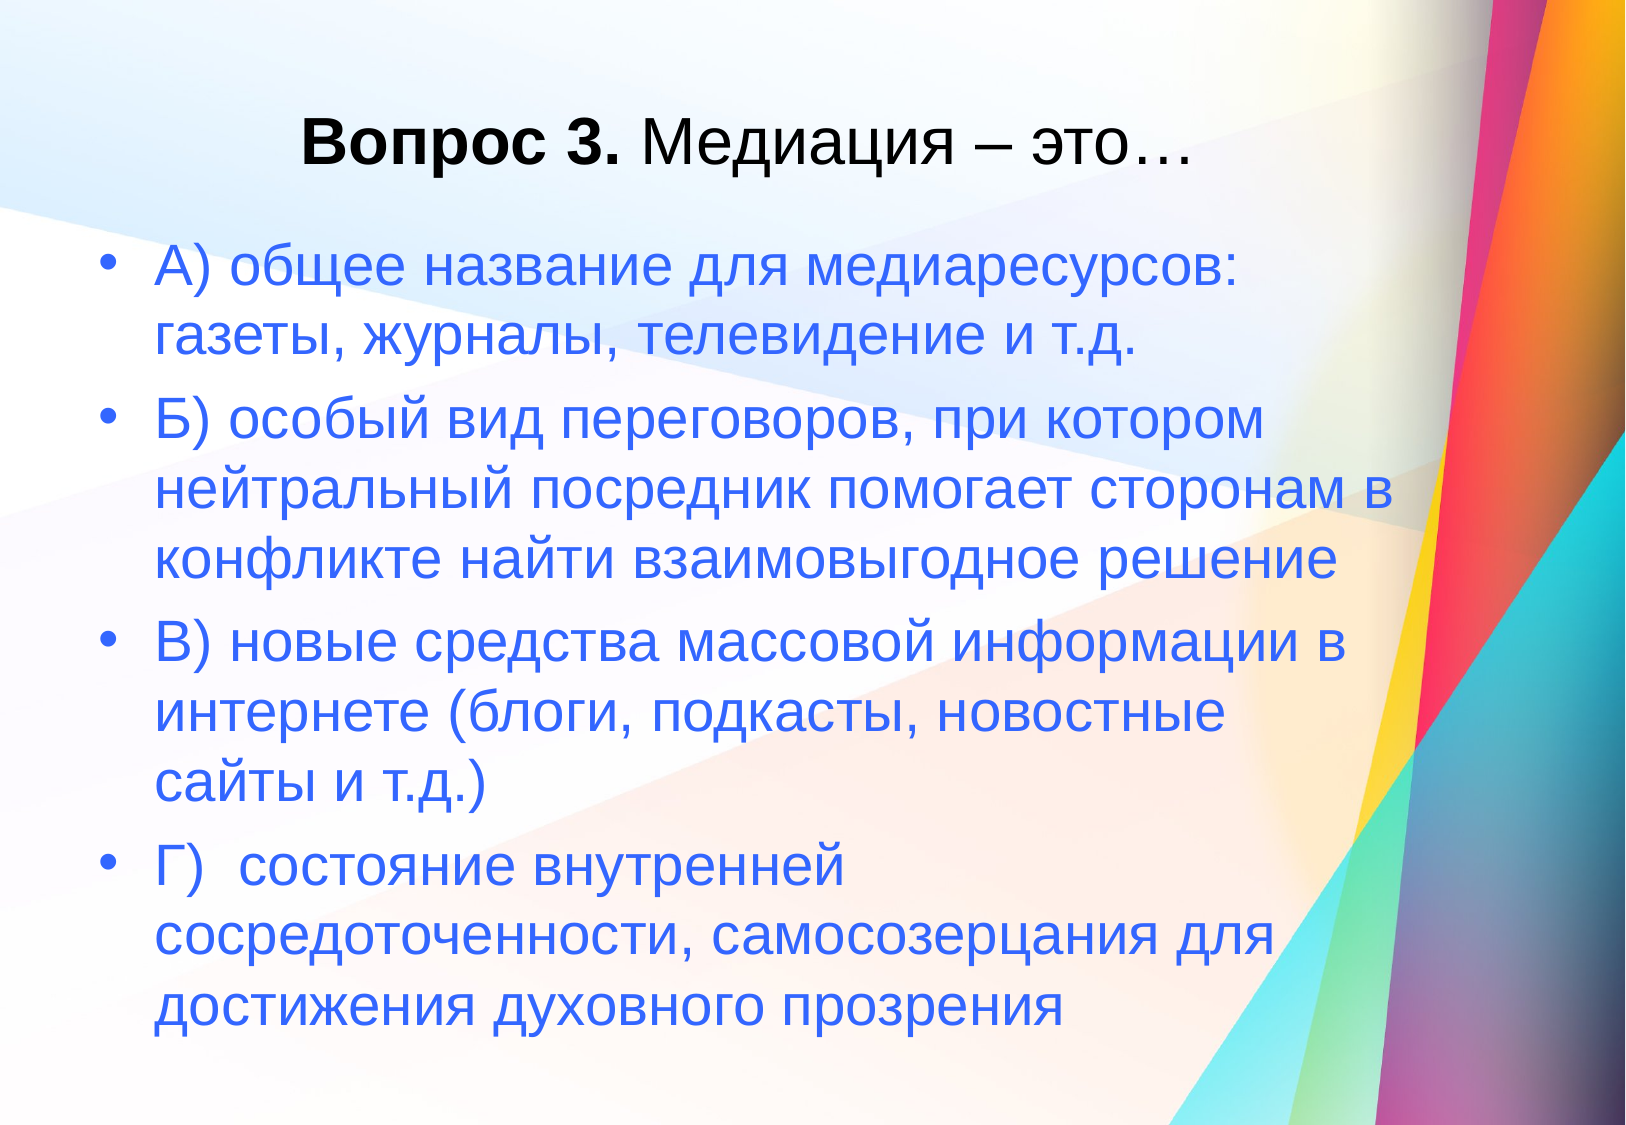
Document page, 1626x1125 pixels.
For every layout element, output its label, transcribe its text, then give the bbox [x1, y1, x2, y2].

list Вопрос 3. Медиация – это… А) общее название для медиаресурсов: газеты, журналы, телевидение и т.д. Б) особый вид переговоров, при котором нейтральный посредник помогает сторонам в конфликте найти взаимовыгодное решение В) новые средства массовой информации в интернете (блоги, подкасты, новостные сайты и т.д.) Г) состояние внутренней сосредоточенности, самосозерцания для достижения духовного прозрения [83, 90, 1415, 1010]
picture [0, 0, 1626, 1125]
